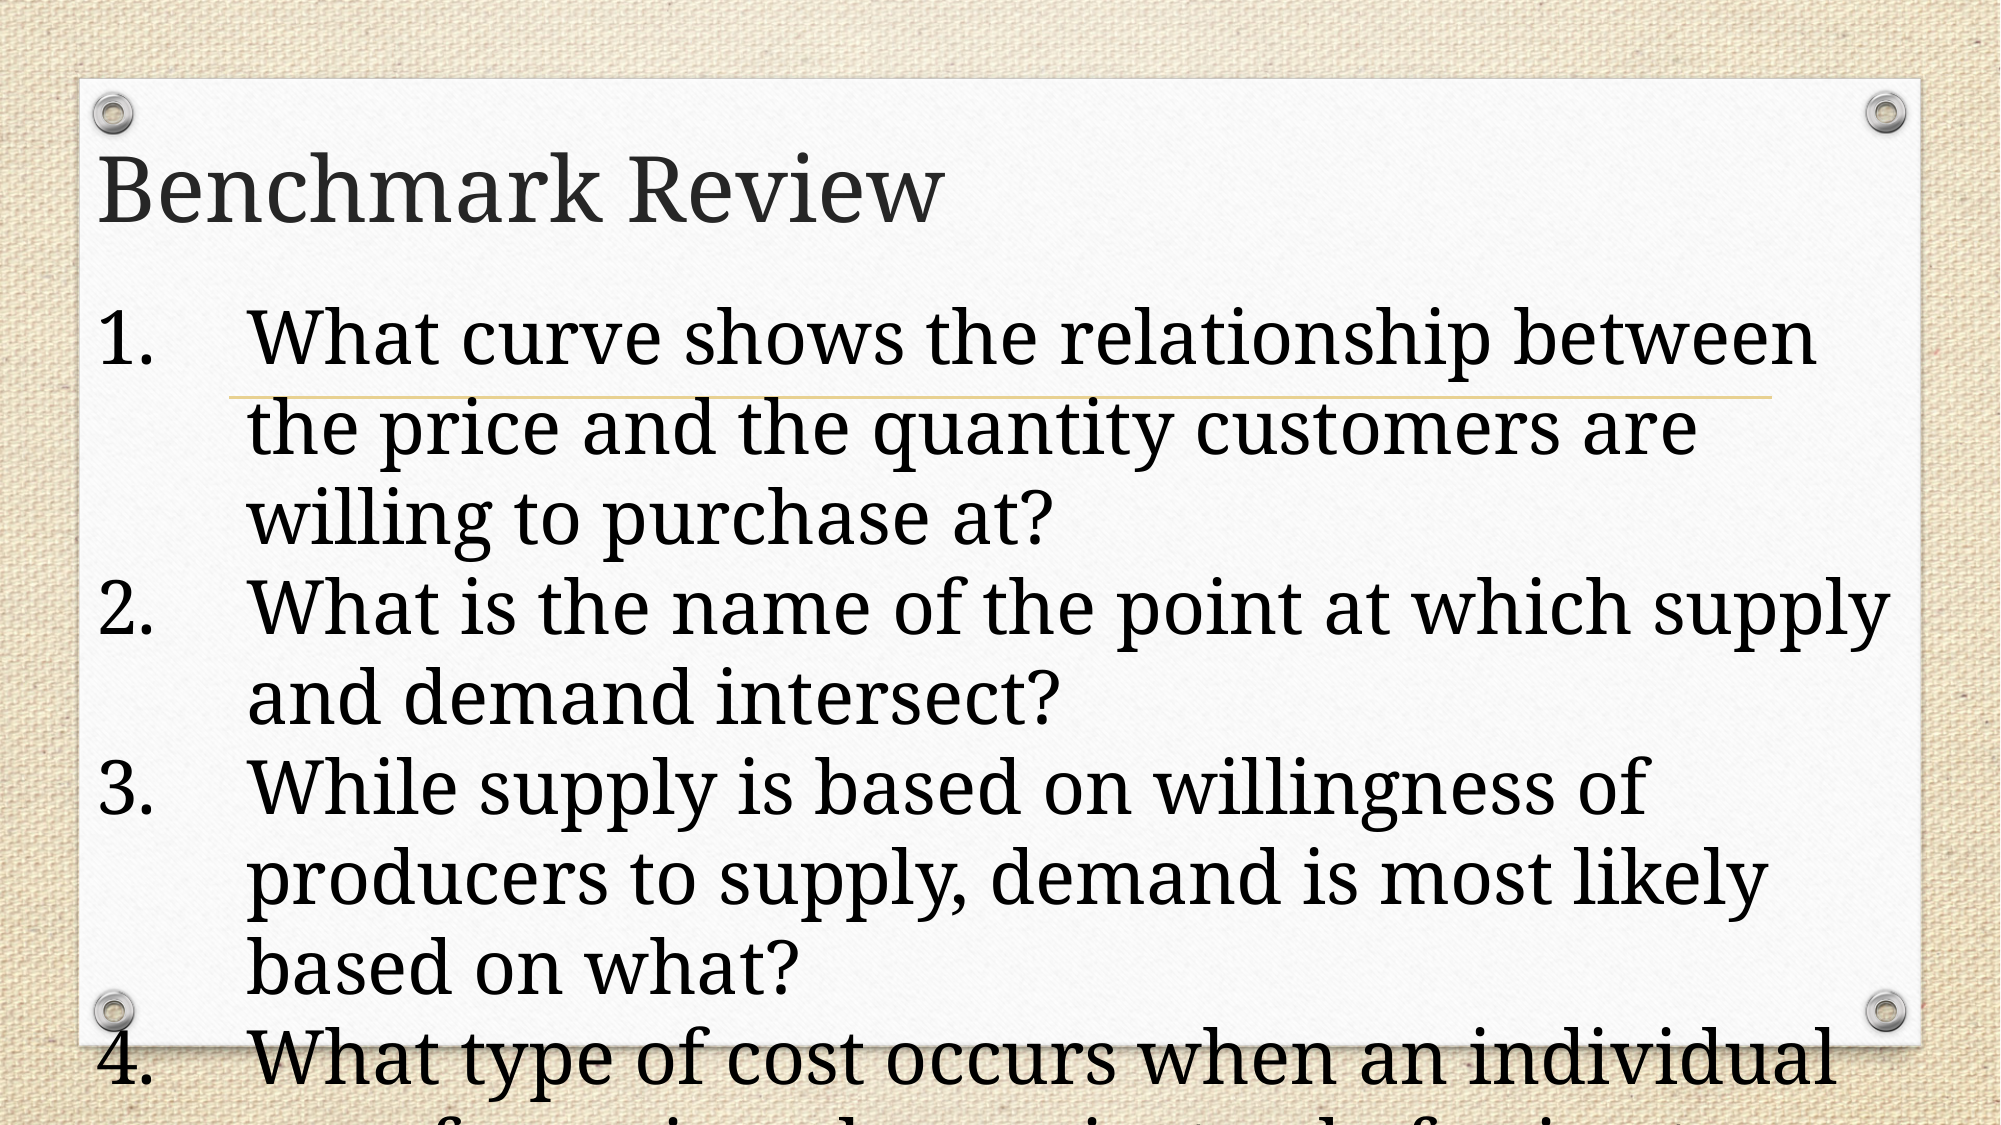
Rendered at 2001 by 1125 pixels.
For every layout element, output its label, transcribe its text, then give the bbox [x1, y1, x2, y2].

title Benchmark Review [81, 79, 1657, 281]
text_box What curve shows the relationship between the price and the quantity customers are willing to purchase at? What is the name of the point at which supply and demand intersect? While supply is based on willingness of producers to supply, demand is most likely based on what? What type of cost occurs when an individual pays for a piano lesson instead of going to a movie? [81, 281, 1929, 1125]
picture [0, 0, 2001, 1125]
